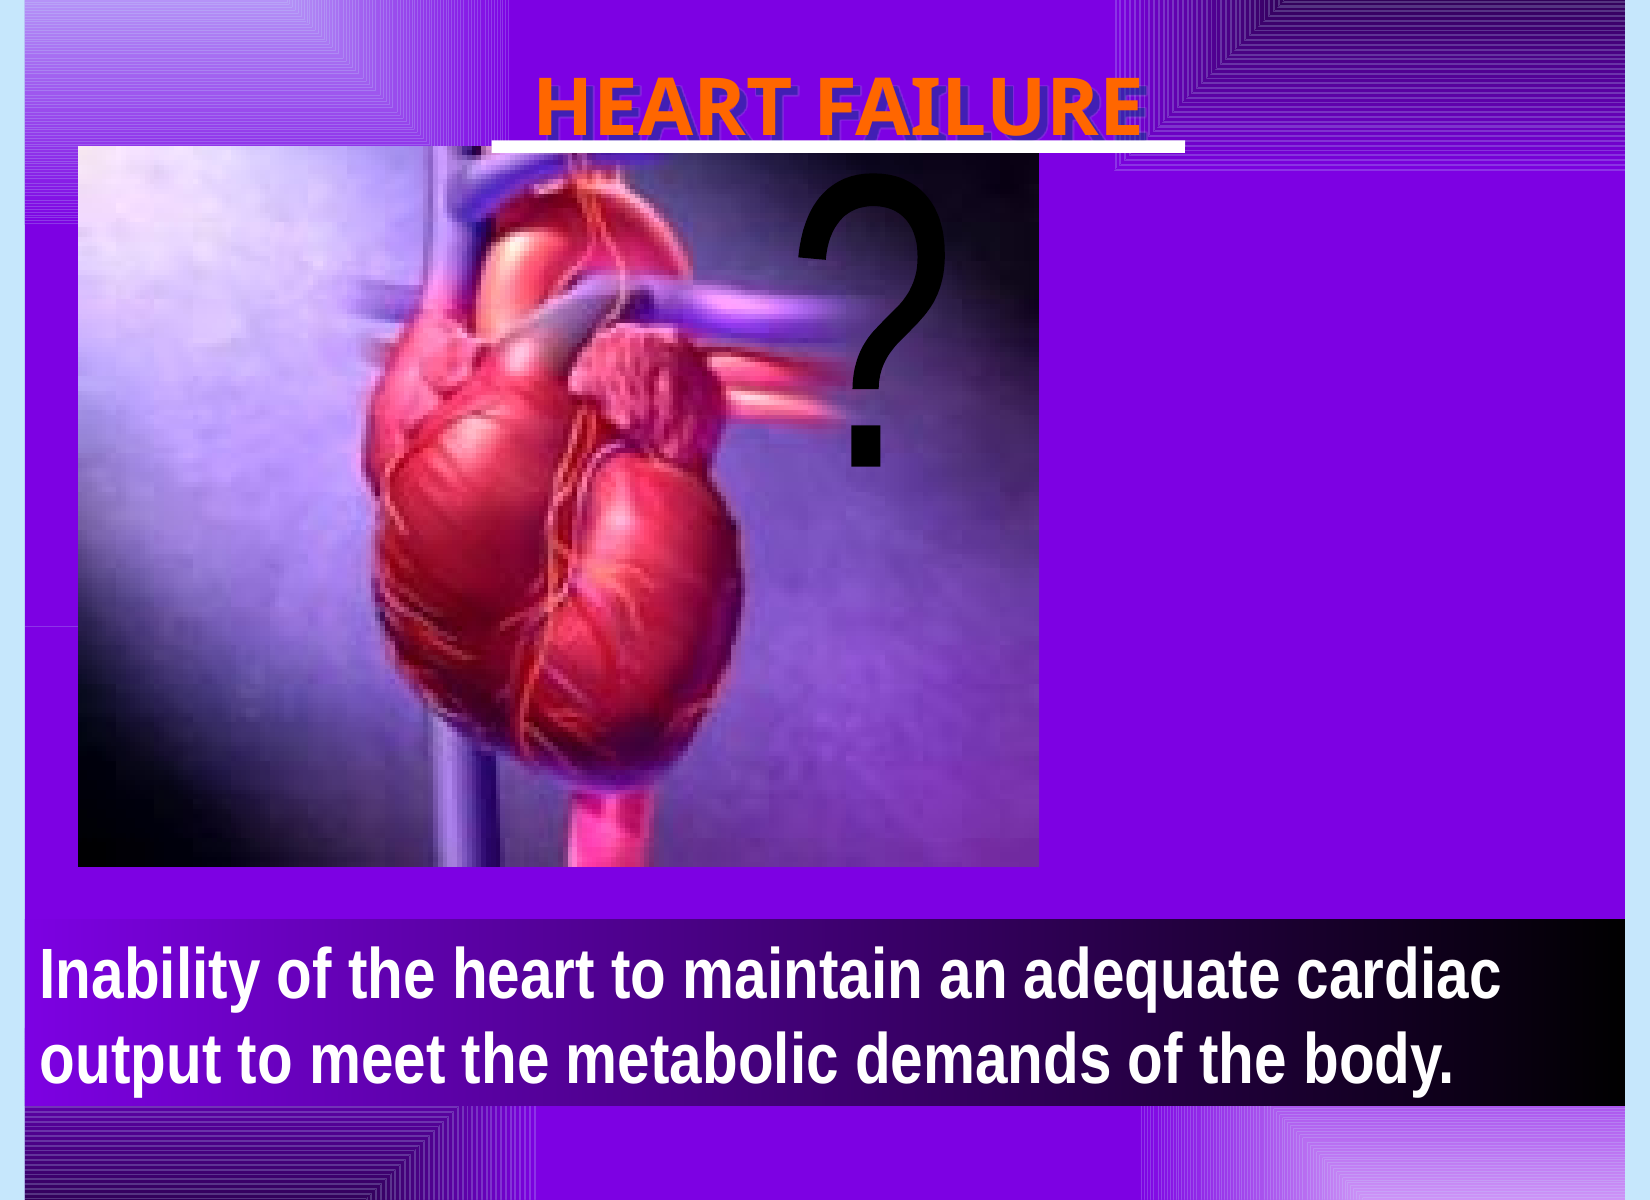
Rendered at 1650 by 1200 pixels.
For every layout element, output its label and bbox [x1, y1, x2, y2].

picture [77, 146, 1039, 867]
text_box [24, 0, 1626, 1200]
